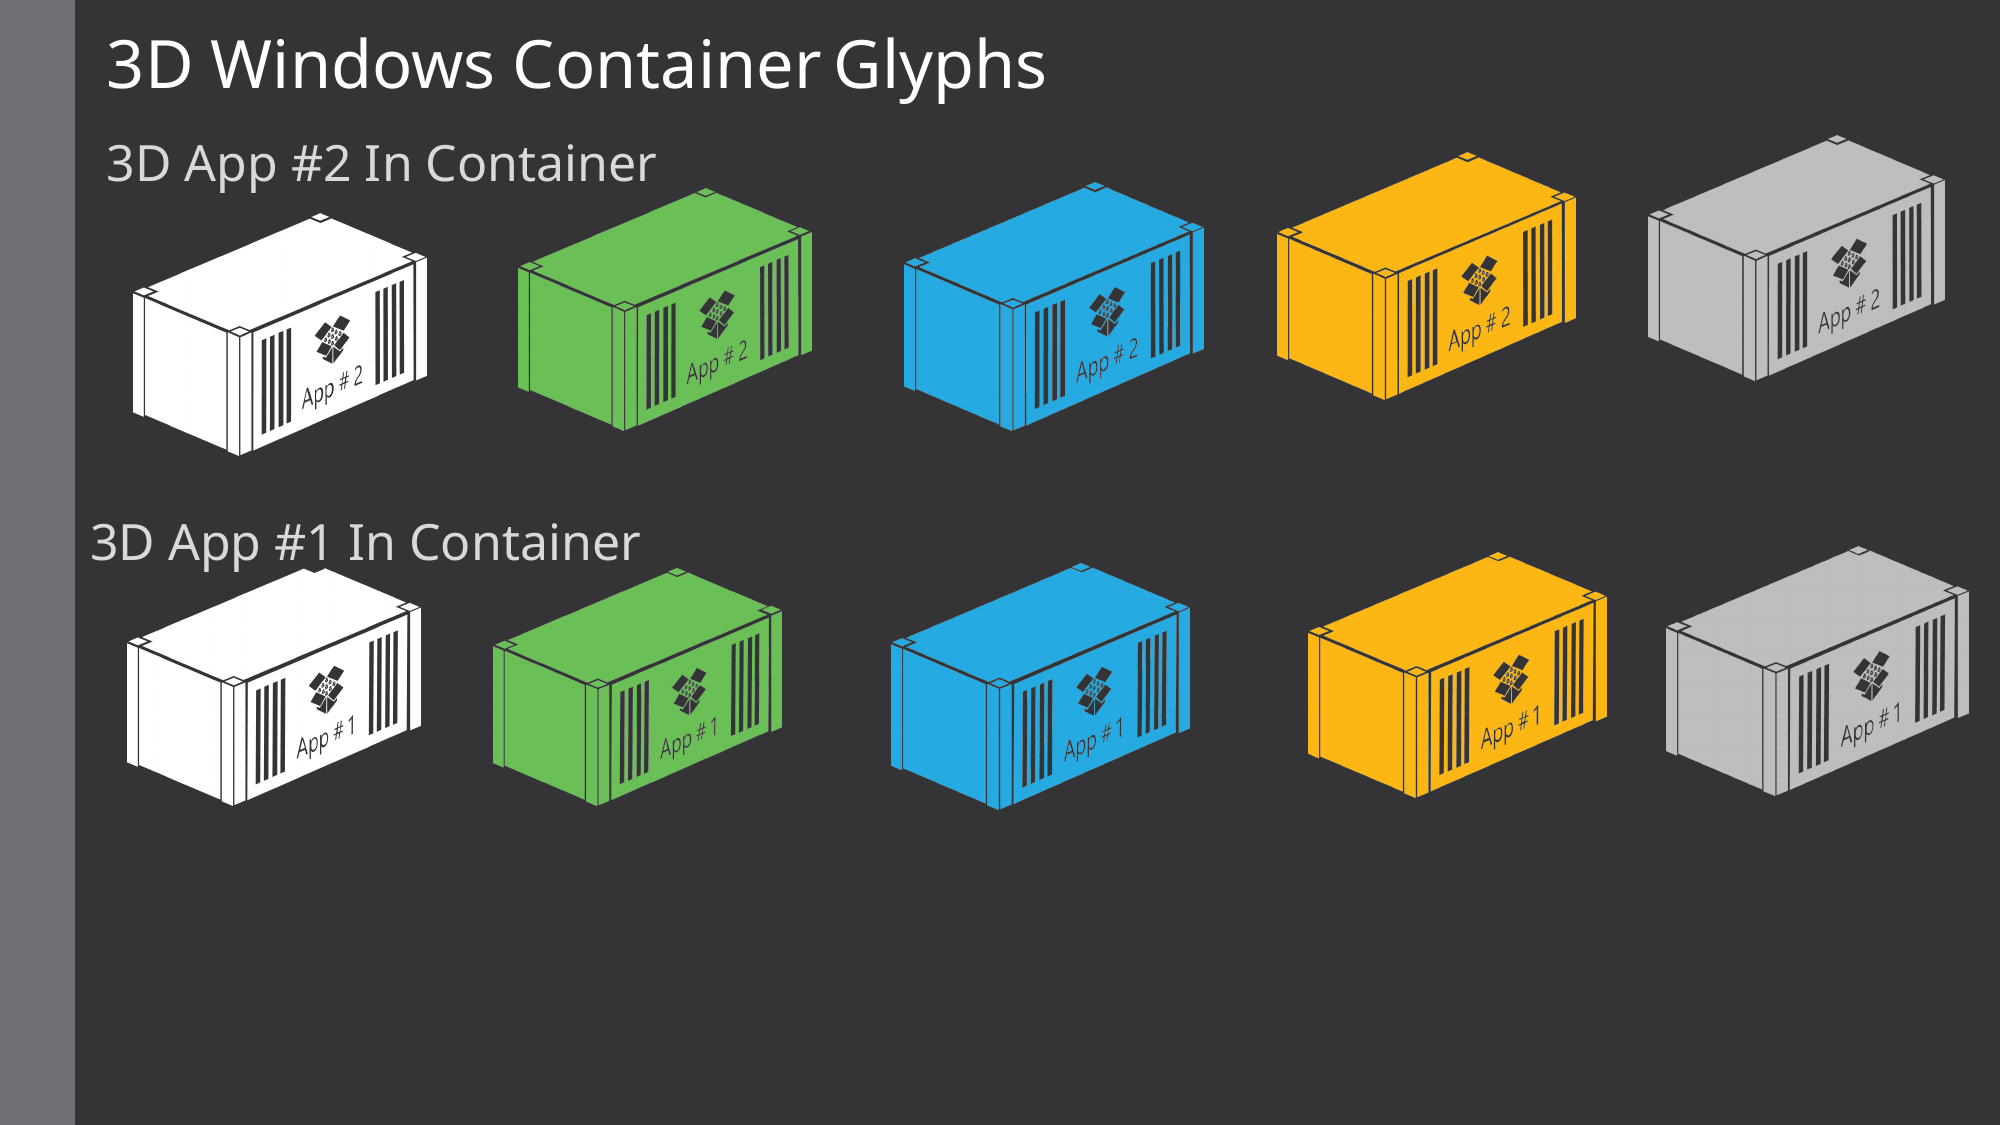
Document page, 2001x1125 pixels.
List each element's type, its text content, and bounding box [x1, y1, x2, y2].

picture [1276, 152, 1576, 400]
text_box 3D Windows Container Glyphs [92, 14, 1207, 110]
picture [891, 563, 1190, 810]
picture [903, 182, 1205, 431]
picture [127, 568, 421, 806]
picture [1648, 135, 1945, 381]
picture [493, 568, 782, 807]
picture [133, 213, 427, 457]
text_box 3D App #1 In Container [75, 503, 692, 578]
text_box 3D App #2 In Container [92, 123, 709, 199]
picture [1308, 552, 1607, 799]
picture [1666, 546, 1969, 796]
picture [518, 188, 813, 431]
